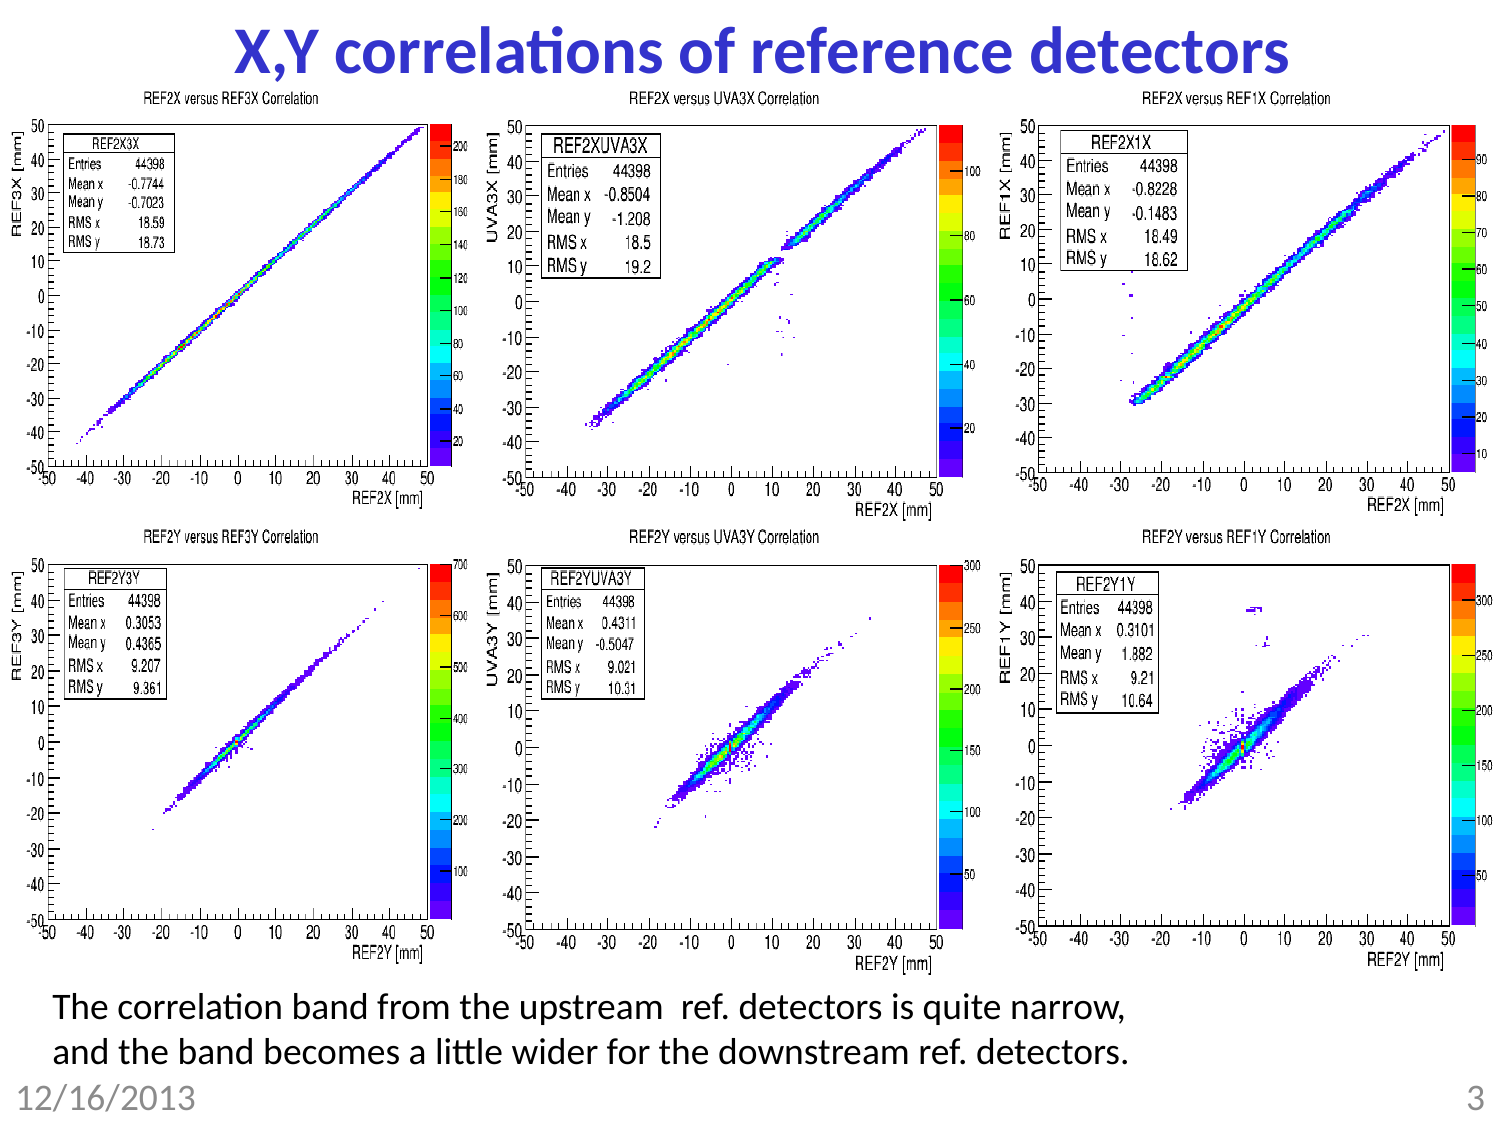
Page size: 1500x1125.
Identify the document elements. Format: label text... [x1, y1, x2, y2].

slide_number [0, 1065, 350, 1125]
slide_number 3 [1149, 1065, 1500, 1125]
text_box The correlation band from the upstream ref. detectors is quite narrow, and the band becomes a little wider for the downstream ref. detectors. [37, 974, 1475, 1080]
picture [0, 83, 1500, 976]
text_box X,Y correlations of reference detectors [174, 0, 1350, 82]
